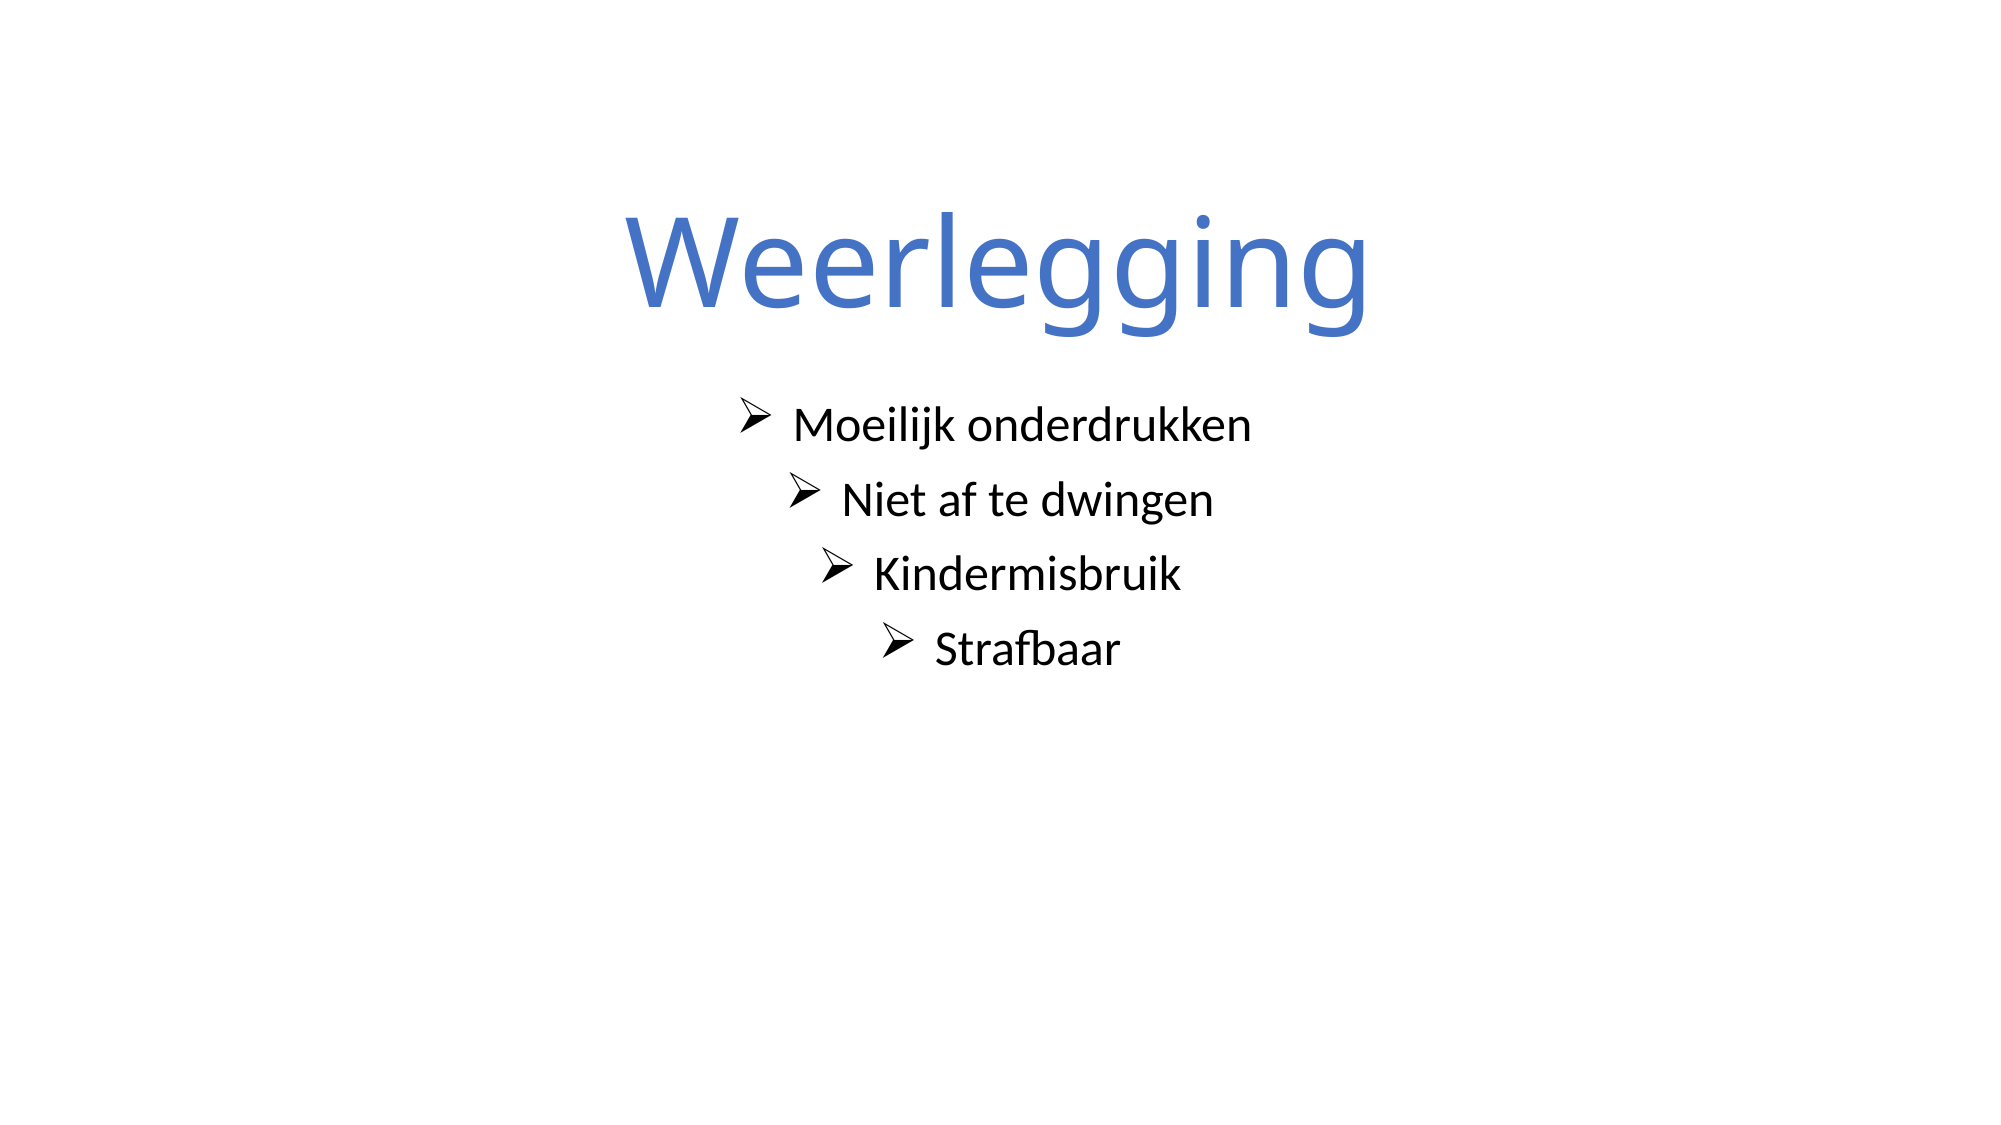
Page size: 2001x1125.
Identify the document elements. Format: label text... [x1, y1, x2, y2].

title Weerlegging [249, 130, 1750, 343]
subtitle Moeilijk onderdrukken Niet af te dwingen Kindermisbruik Strafbaar [249, 390, 1750, 863]
